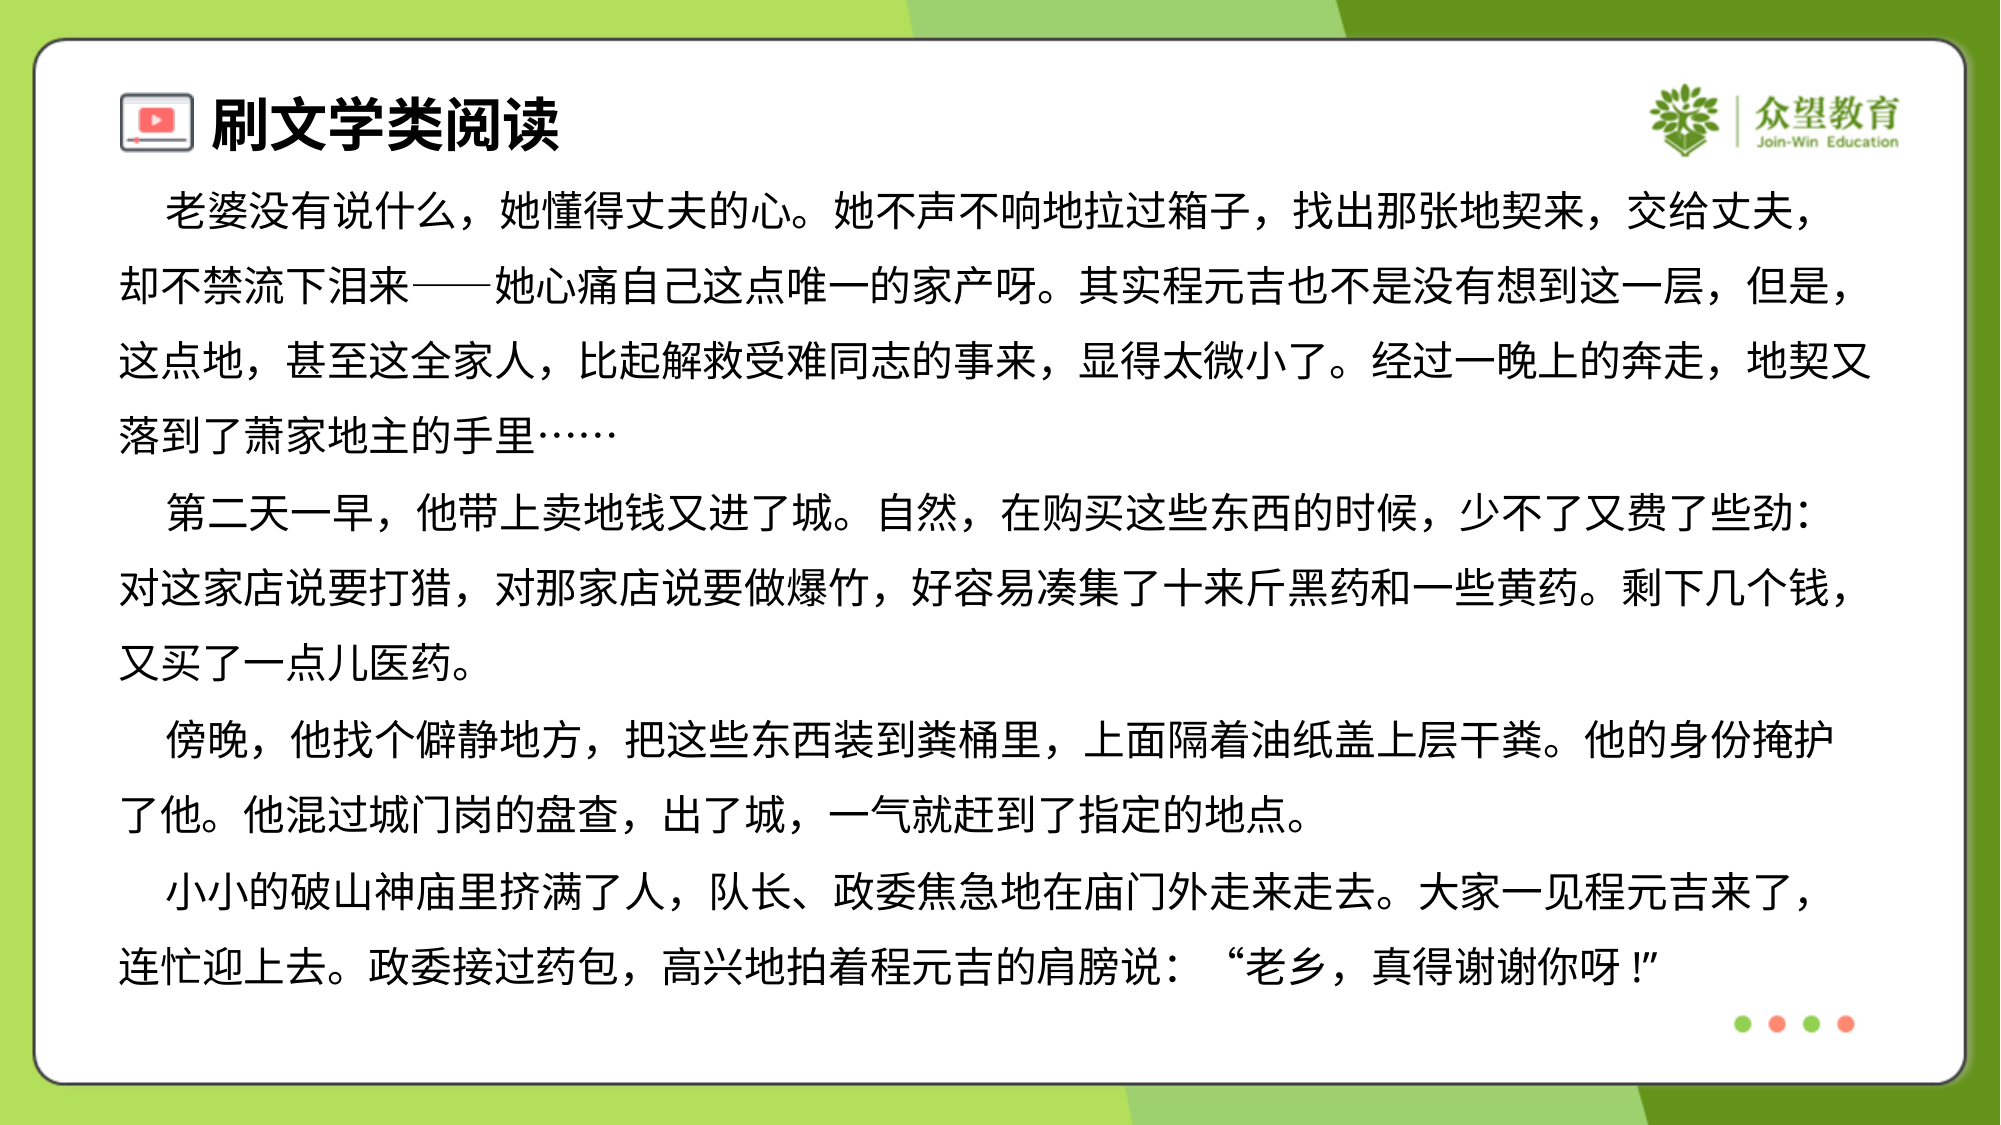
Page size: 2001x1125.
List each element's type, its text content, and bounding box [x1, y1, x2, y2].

text_box 老婆没有说什么，她懂得丈夫的心。她不声不响地拉过箱子，找出那张地契来，交给丈夫， 却不禁流下泪来——她心痛自己这点唯一的家产呀。其实程元吉也不是没有想到这一层，但是， 这点地，甚至这全家人，比起解救受难同志的事来，显得太微小了。经过一晚上的奔走，地契又 落到了萧家地主的手里…… 第二天一早，他带上卖地钱又进了城。自然，在购买这些东西的时候，少不了又费了些劲： 对这家店说要打猎，对那家店说要做爆竹，好容易凑集了十来斤黑药和一些黄药。剩下几个钱， 又买了一点儿医药。 傍晚，他找个僻静地方，把这些东西装到粪桶里，上面隔着油纸盖上层干粪。他的身份掩护 了他。他混过城门岗的盘查，出了城，一气就赶到了指定的地点。 小小的破山神庙里挤满了人，队长、政委焦急地在庙门外走来走去。大家一见程元吉来了， 连忙迎上去。政委接过药包，高兴地拍着程元吉的肩膀说：“老乡，真得谢谢你呀!” [118, 159, 1883, 991]
picture [0, 0, 2000, 1125]
